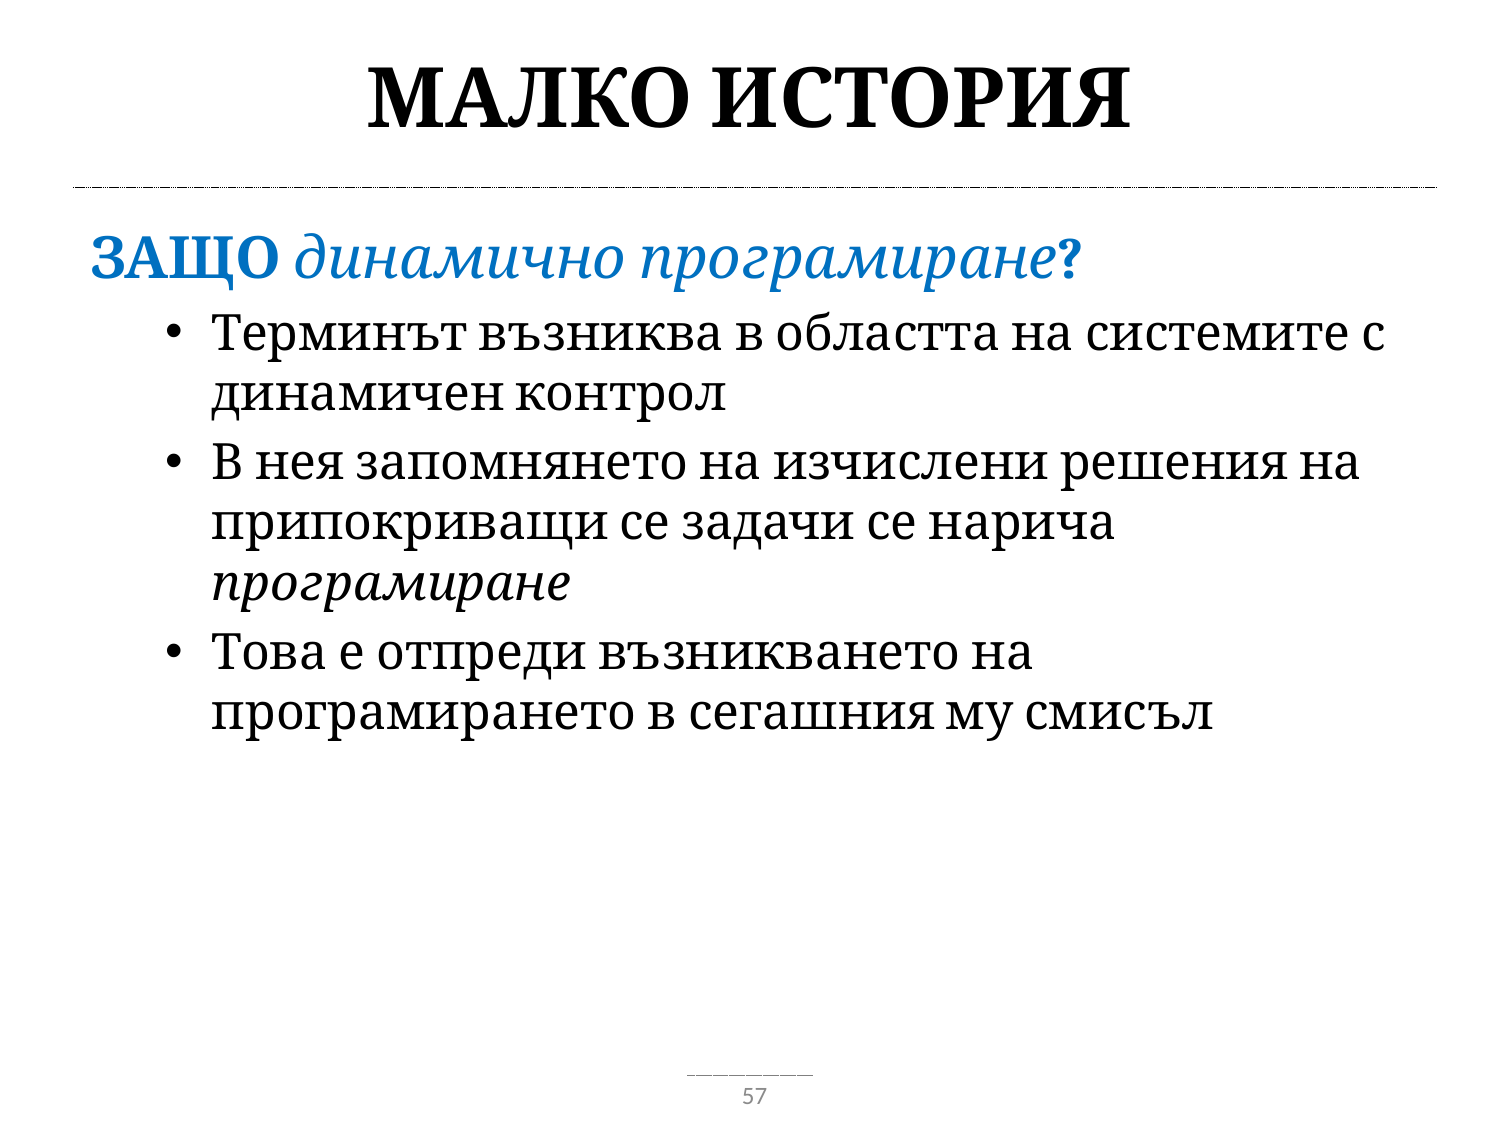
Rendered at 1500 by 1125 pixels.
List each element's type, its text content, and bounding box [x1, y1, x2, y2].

list Защо динамично програмиране? Терминът възниква в областта на системите с динамичен контрол В нея запомнянето на изчислени решения на припокриващи се задачи се нарича програмиране Това е отпреди възникването на програмирането в сегашния му смисъл [75, 212, 1450, 1063]
title Малко история [0, 0, 1500, 188]
slide_number 57 [579, 1065, 930, 1125]
